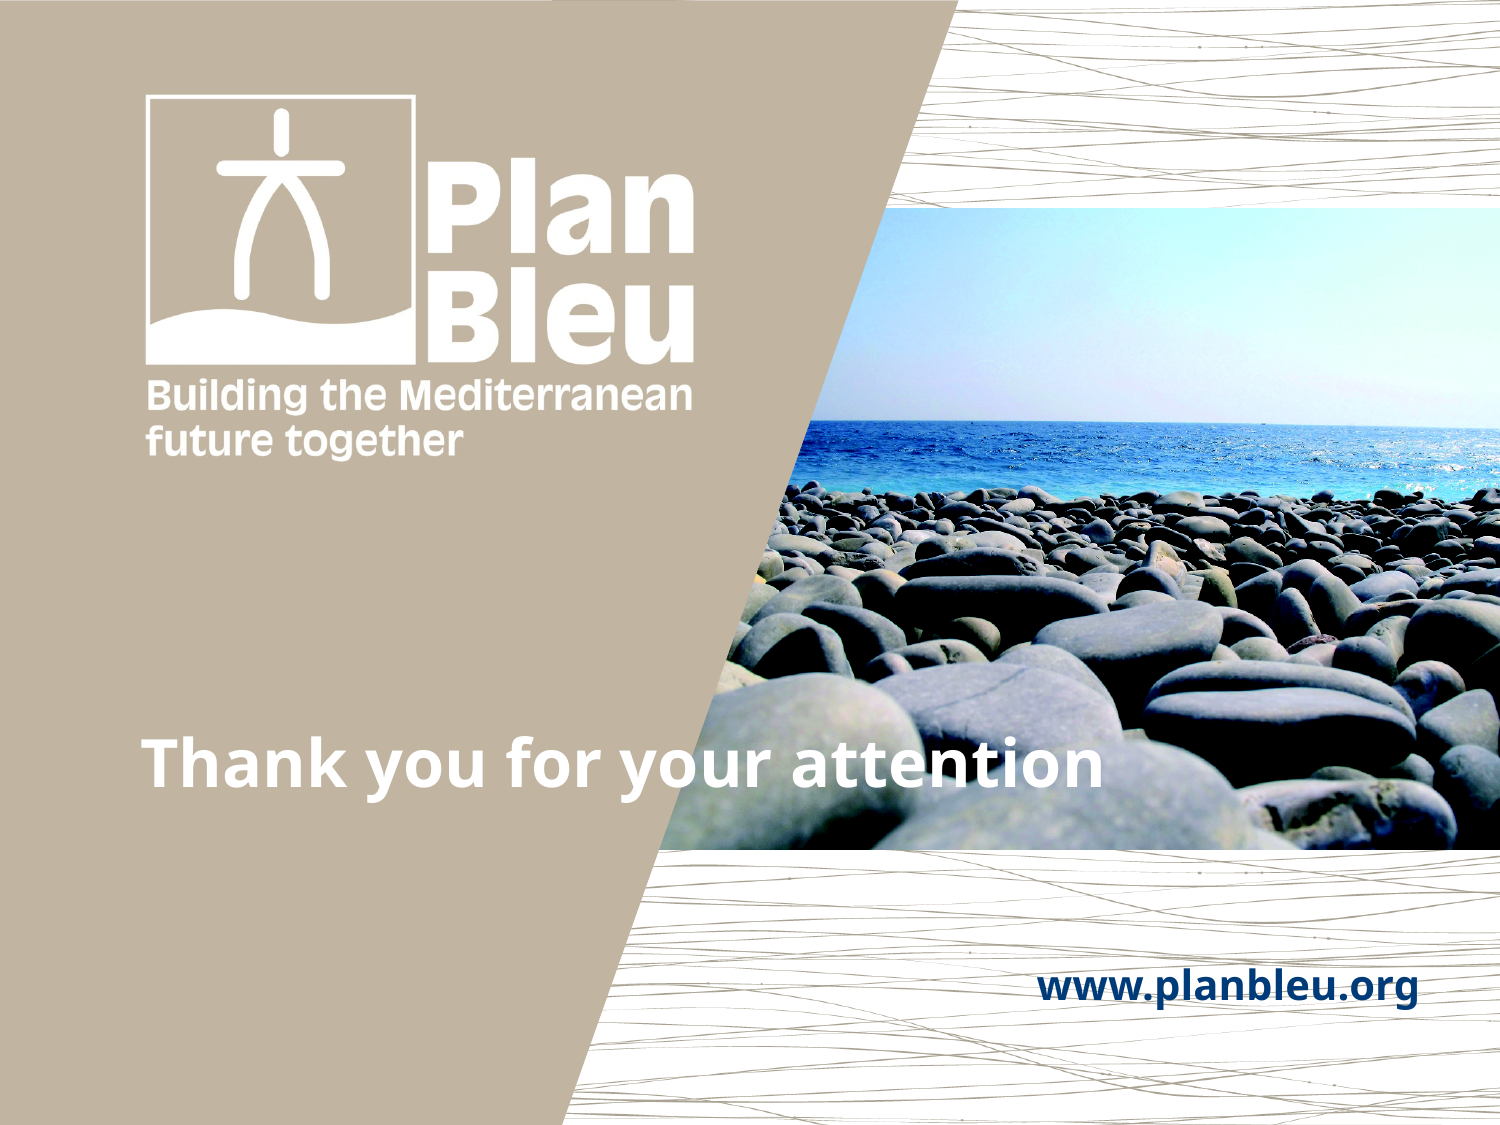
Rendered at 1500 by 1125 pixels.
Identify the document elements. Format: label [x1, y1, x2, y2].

picture [115, 65, 706, 473]
picture [563, 0, 1500, 1125]
